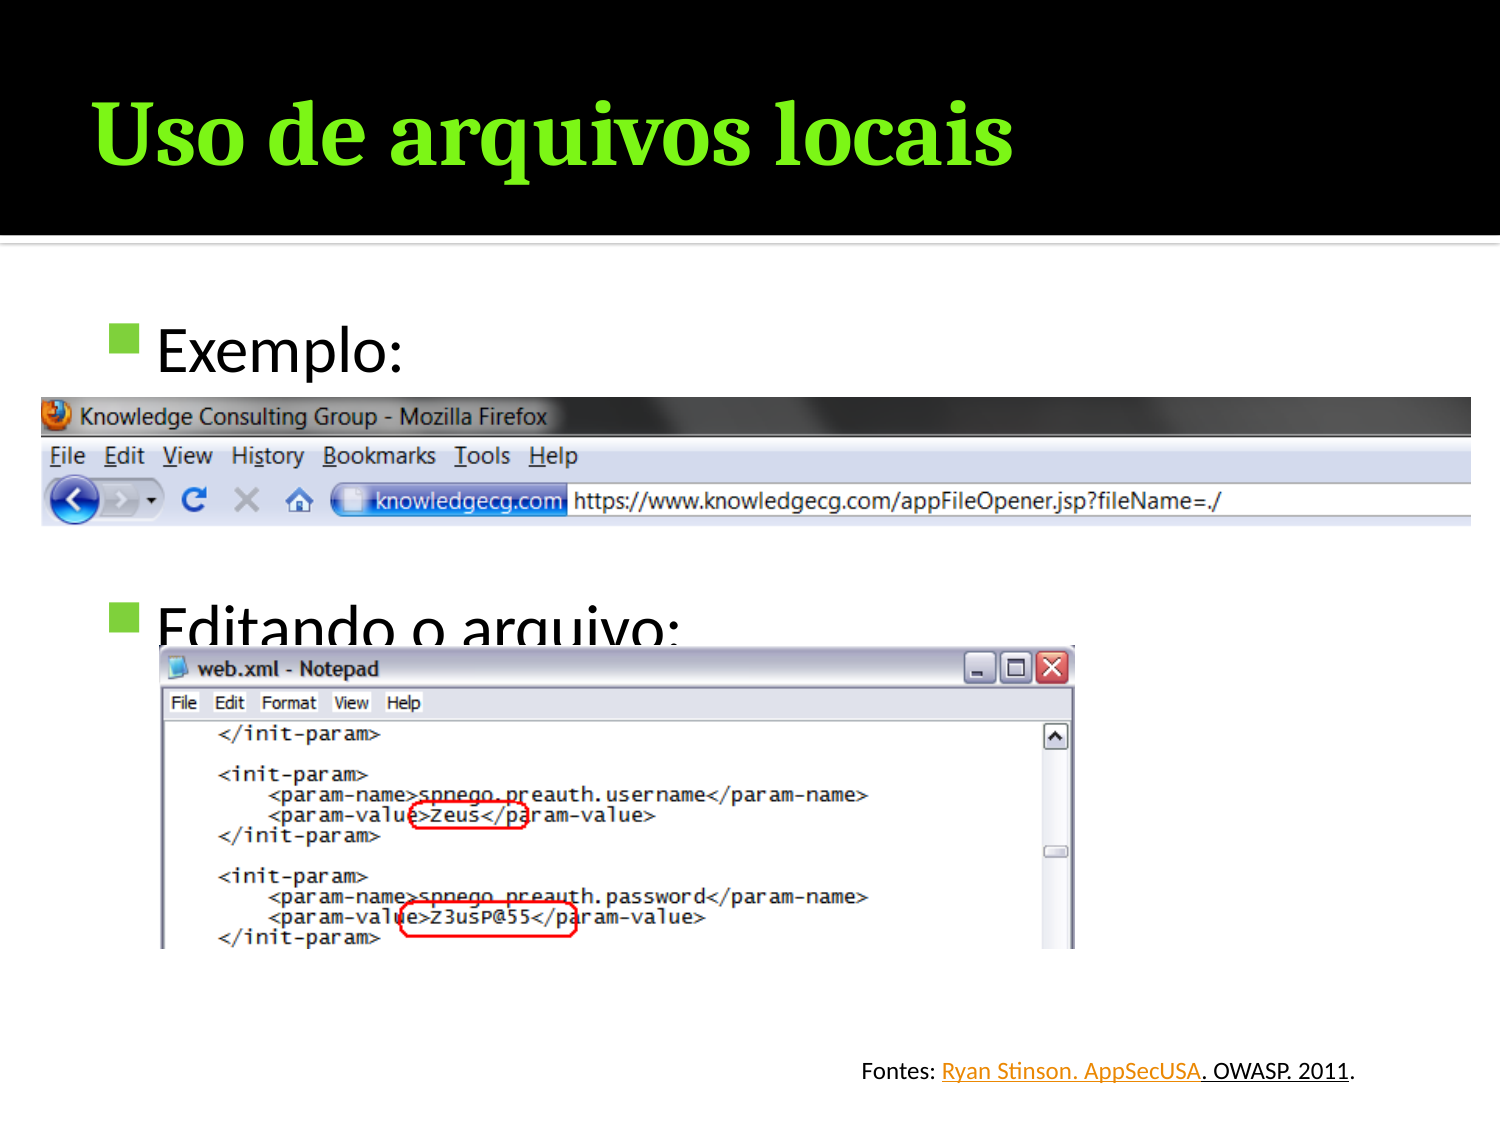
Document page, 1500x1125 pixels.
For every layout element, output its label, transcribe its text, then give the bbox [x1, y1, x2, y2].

title Uso de arquivos locais [75, 25, 1425, 231]
picture [159, 645, 1076, 949]
text_box Fontes: Ryan Stinson. AppSecUSA. OWASP. 2011. [846, 1046, 1371, 1092]
list Exemplo: Editando o arquivo: [75, 291, 1425, 395]
picture [41, 397, 1471, 573]
list Exemplo: Editando o arquivo: [75, 581, 1425, 1050]
